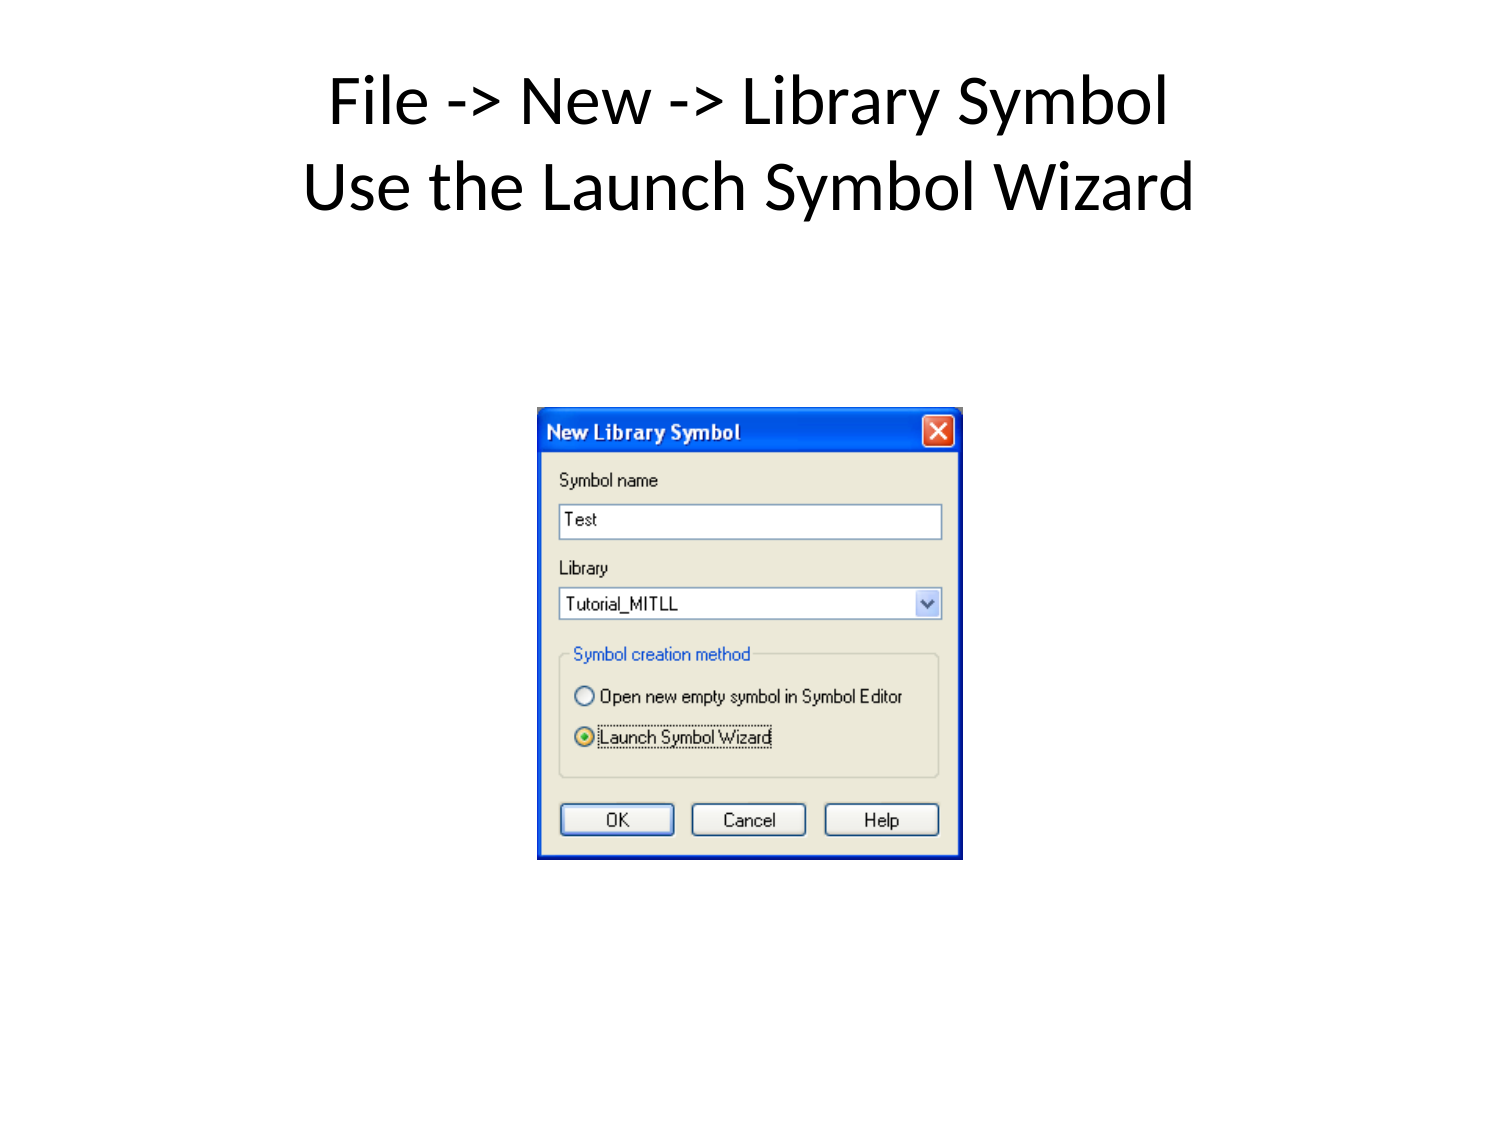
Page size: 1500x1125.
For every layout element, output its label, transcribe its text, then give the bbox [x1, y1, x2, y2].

title File -> New -> Library Symbol Use the Launch Symbol Wizard [75, 45, 1425, 233]
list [537, 407, 963, 860]
